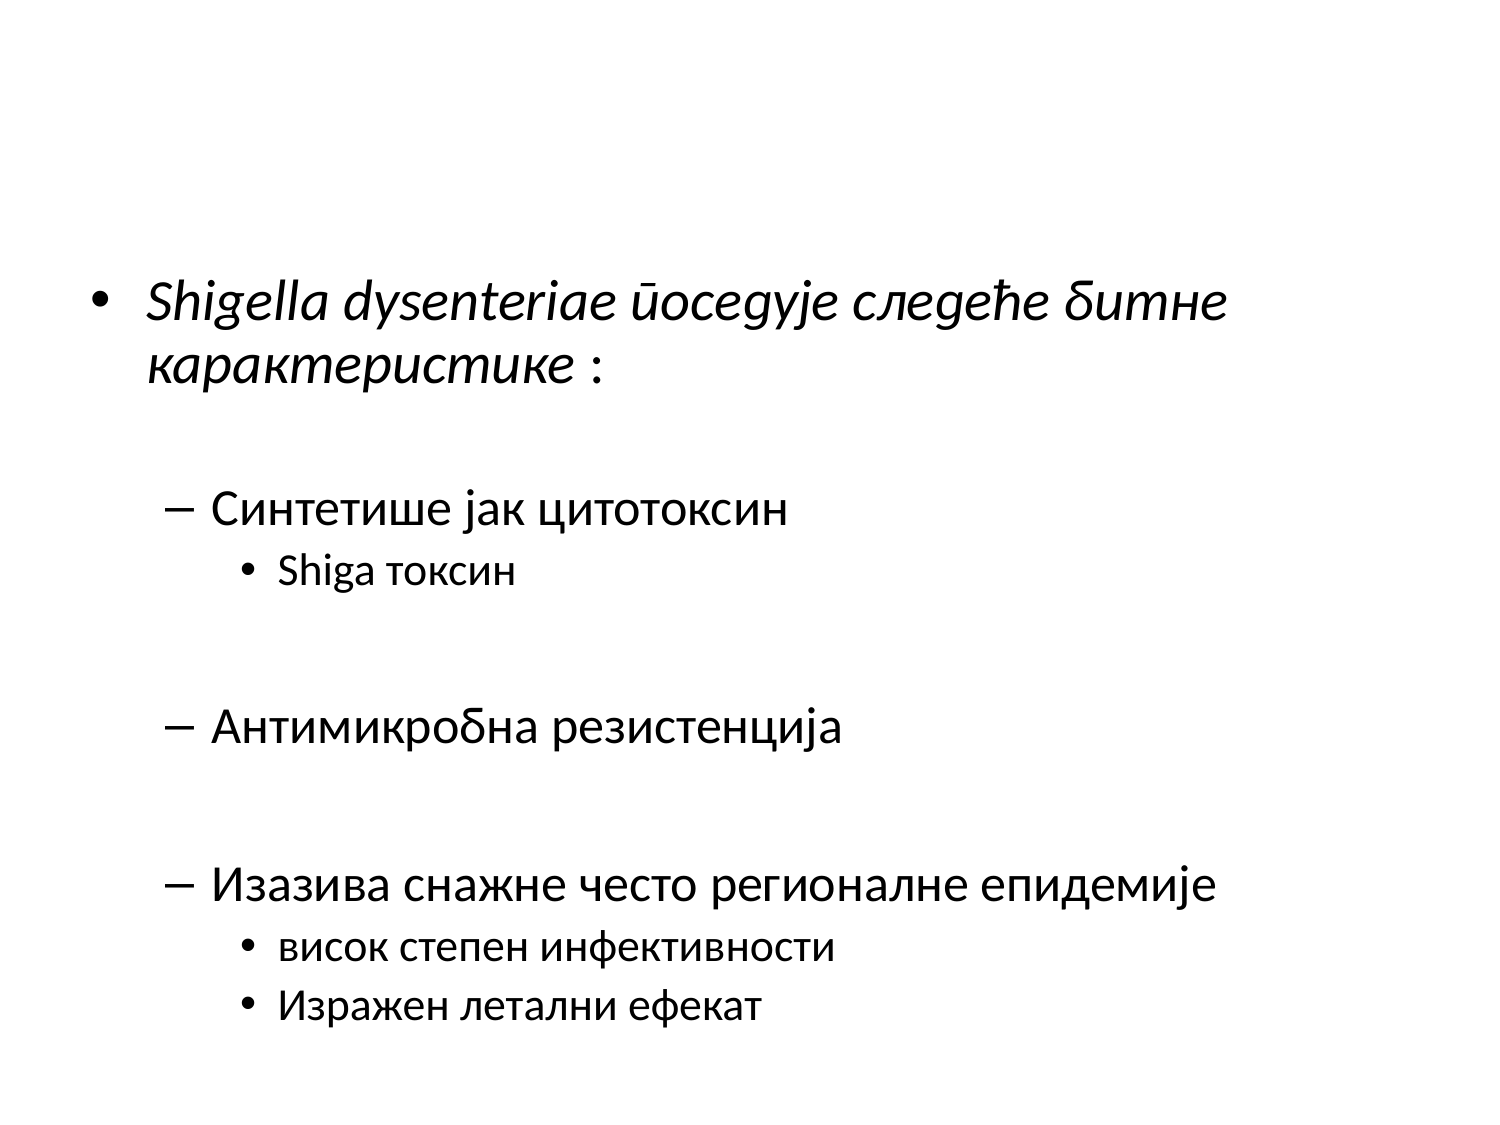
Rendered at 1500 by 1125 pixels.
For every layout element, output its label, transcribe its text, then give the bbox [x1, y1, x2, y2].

list Shigella dysenteriae поседује следеће битне карактеристике : Синтетише јак цитотоксин Shiga токсин Антимикробна резистенција Изазива снажне често регионалне епидемије висок степен инфективности Изражен летални ефекат [75, 262, 1425, 1063]
